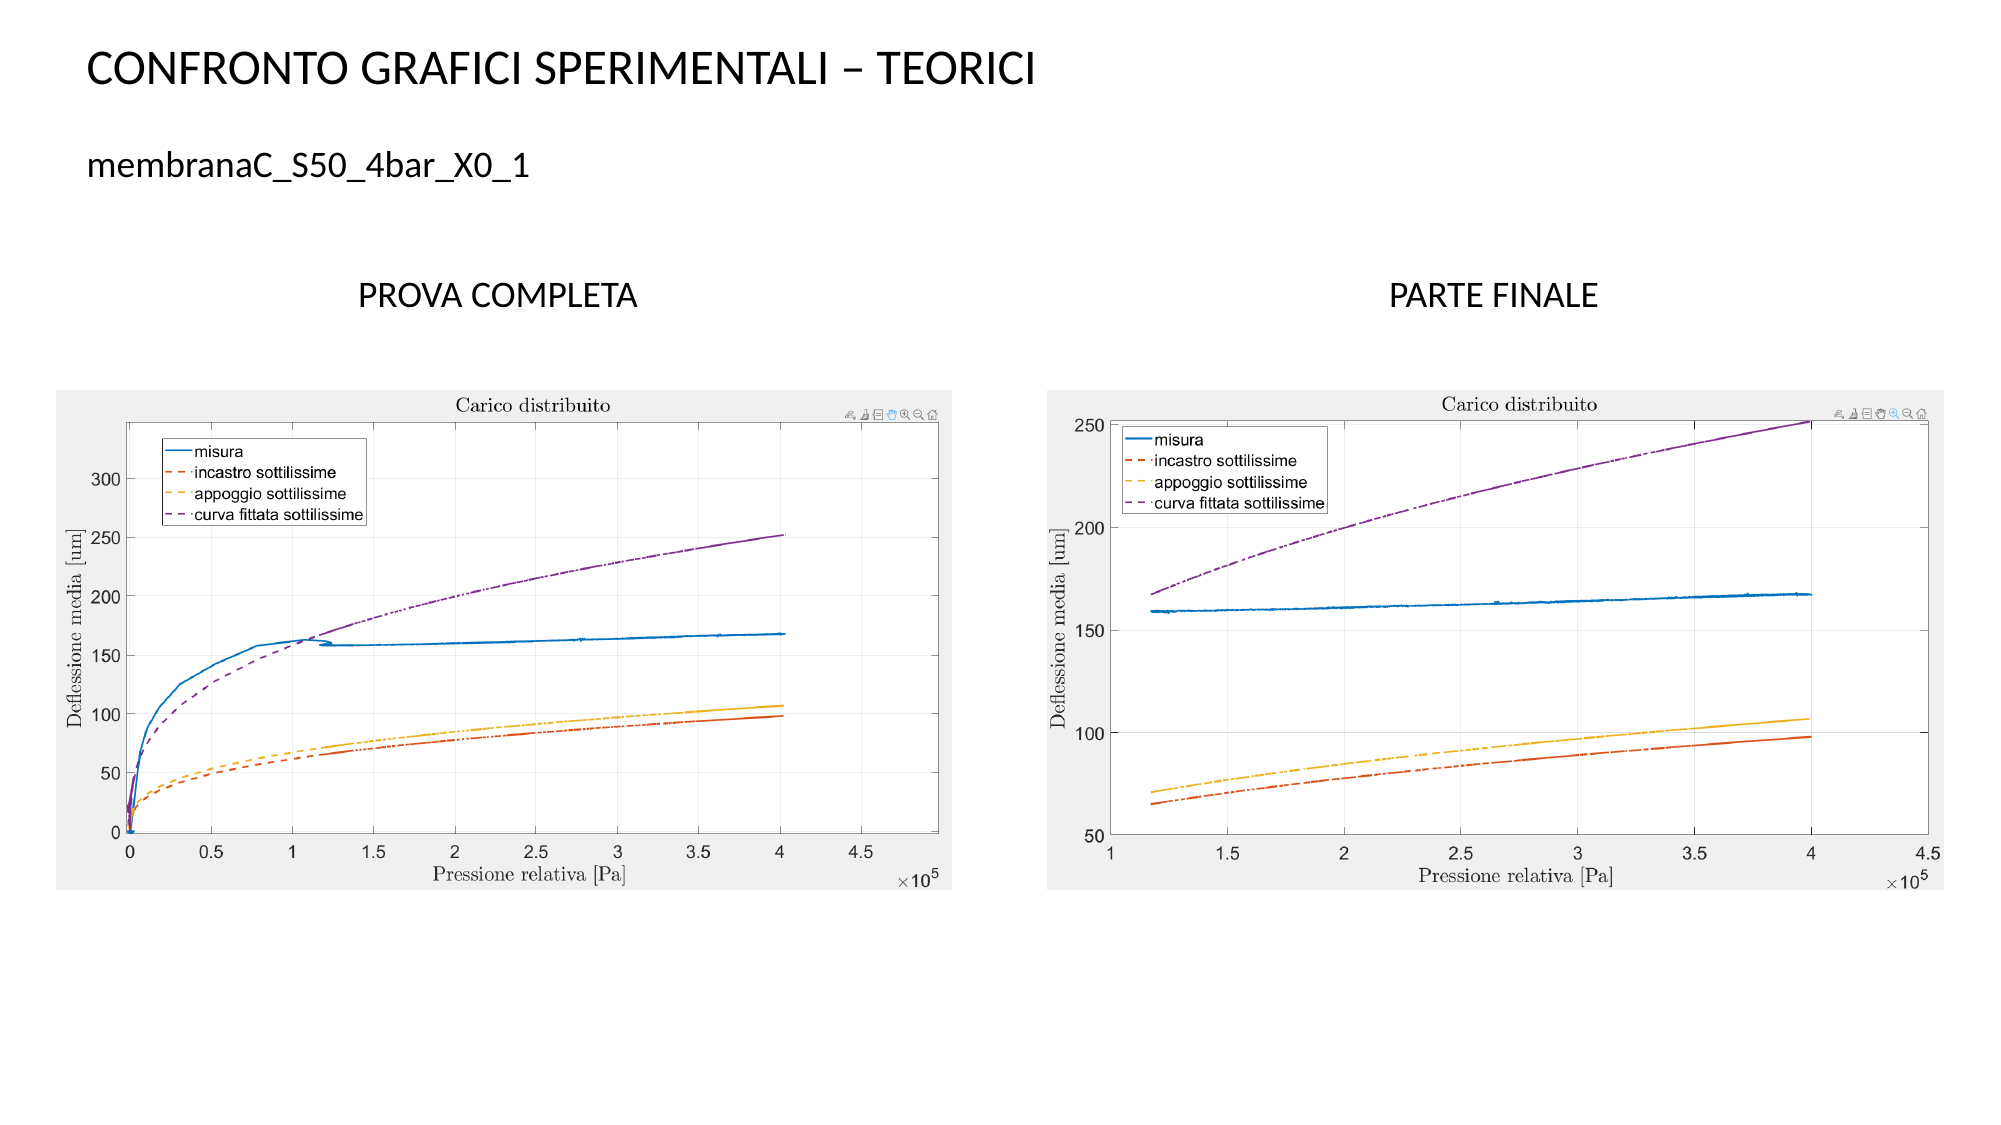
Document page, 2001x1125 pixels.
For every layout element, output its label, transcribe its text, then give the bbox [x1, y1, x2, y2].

picture [56, 390, 953, 890]
text_box PROVA COMPLETA [343, 262, 665, 322]
picture [1047, 390, 1944, 890]
text_box CONFRONTO GRAFICI SPERIMENTALI – TEORICI membranaC_S50_4bar_X0_1 [71, 27, 1182, 193]
text_box PARTE FINALE [1374, 262, 1618, 323]
